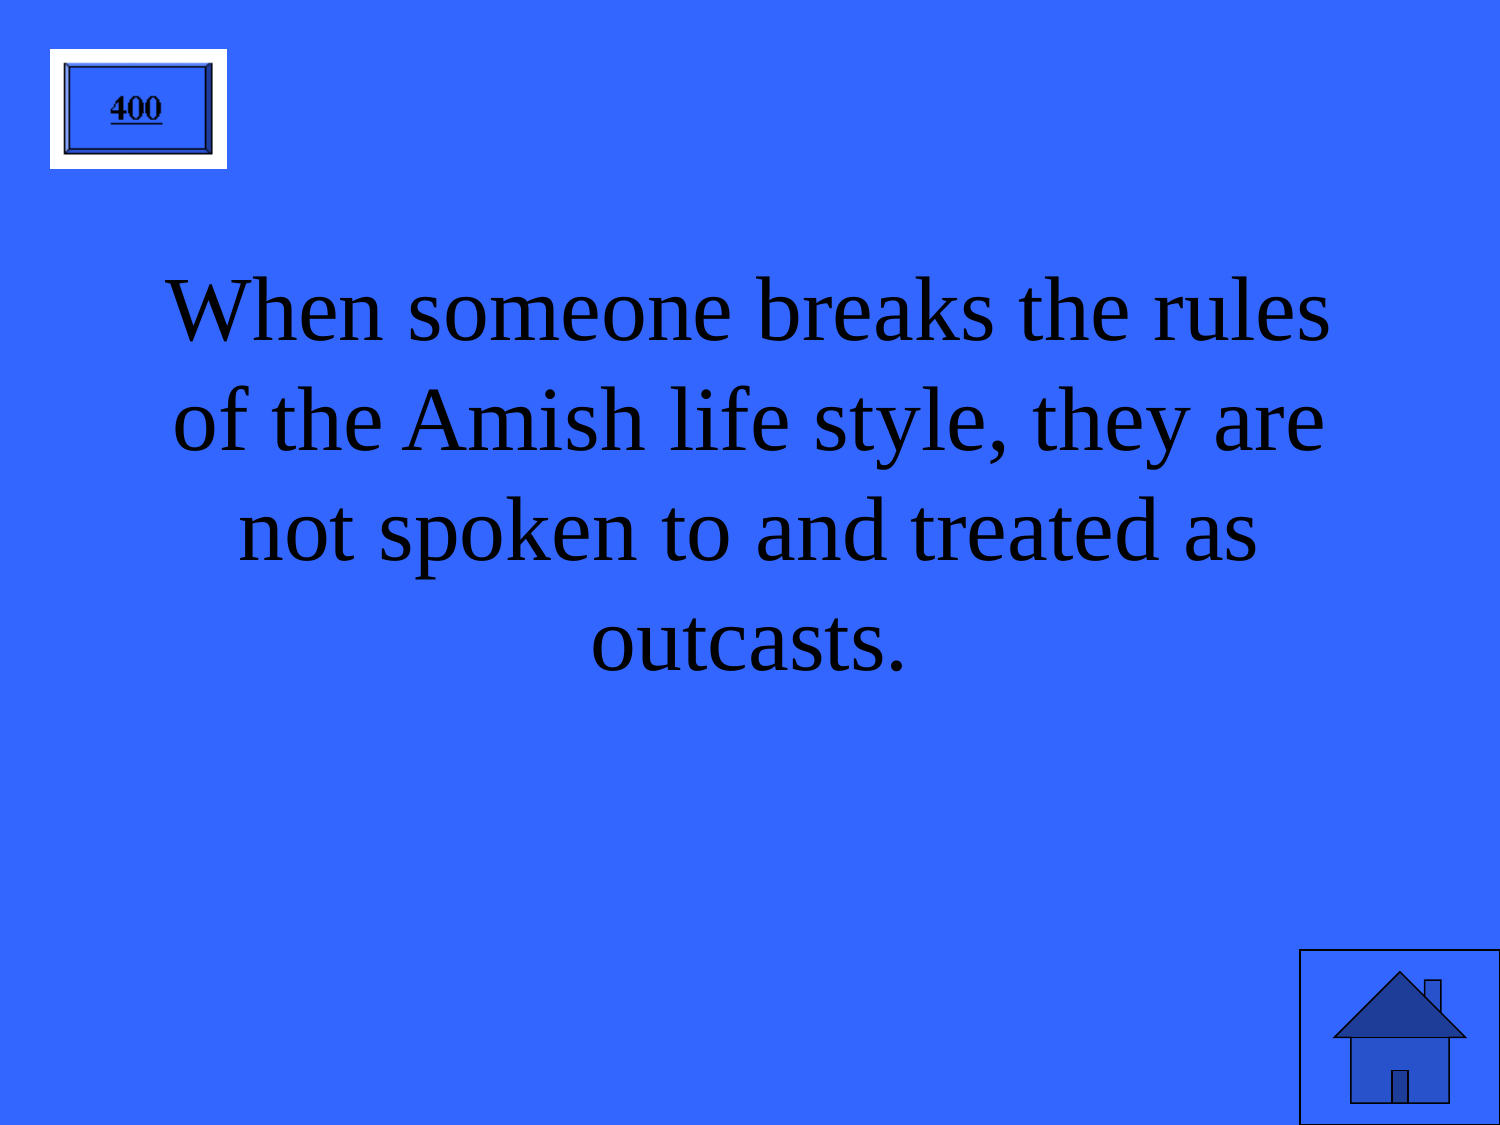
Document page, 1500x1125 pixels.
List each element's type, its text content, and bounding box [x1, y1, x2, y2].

text_box [1299, 950, 1500, 1125]
picture [49, 49, 227, 169]
title When someone breaks the rules of the Amish life style, they are not spoken to and treated as outcasts. [112, 375, 1388, 563]
